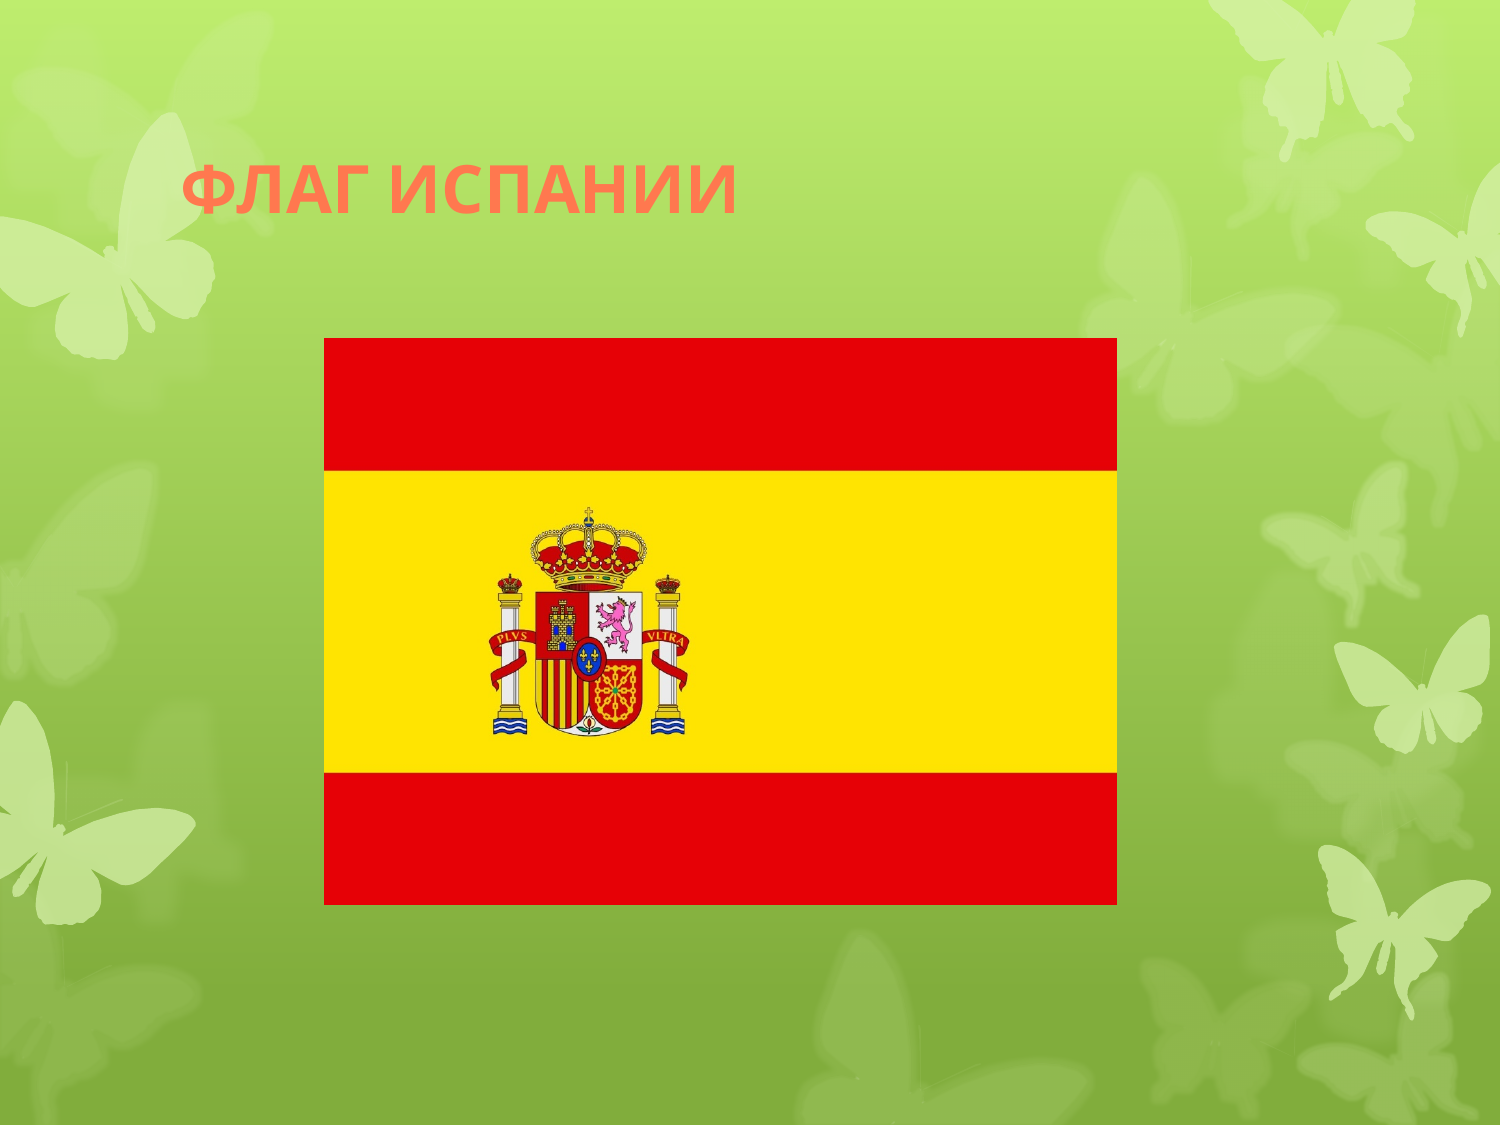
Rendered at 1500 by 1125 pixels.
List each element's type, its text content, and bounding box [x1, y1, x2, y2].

picture [324, 337, 1117, 906]
title Флаг Испании [165, 110, 1335, 263]
